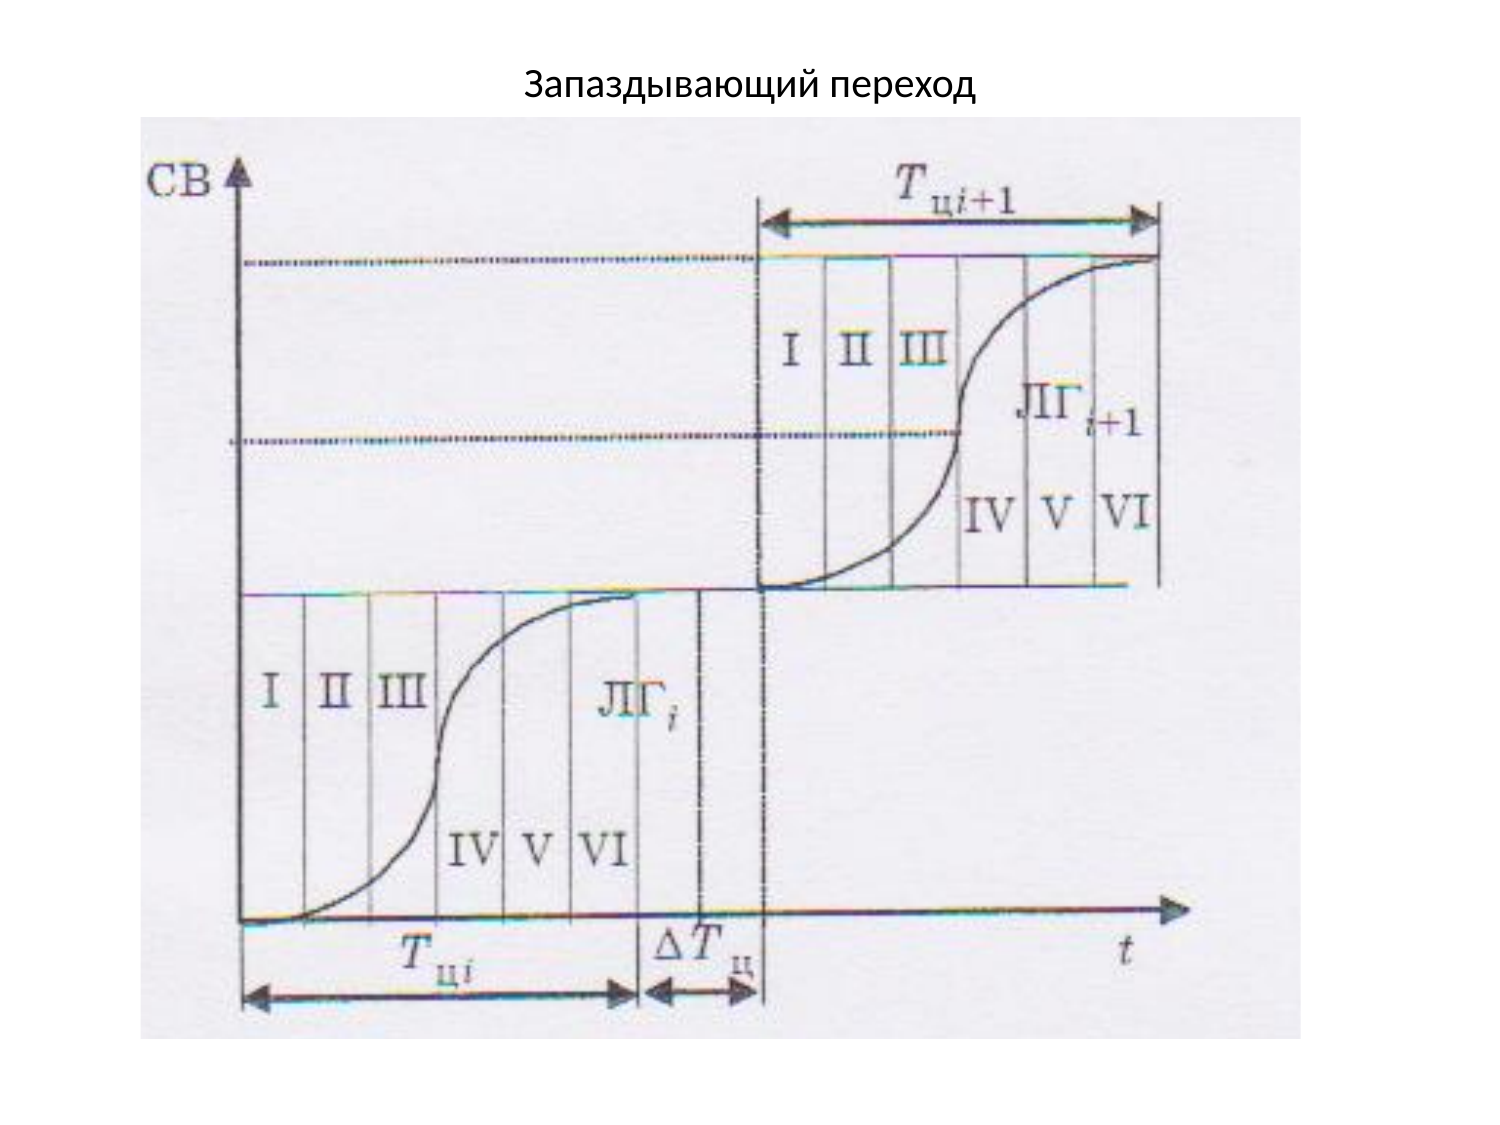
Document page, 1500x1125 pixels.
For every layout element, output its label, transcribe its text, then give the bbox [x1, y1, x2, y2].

picture [140, 116, 1301, 1039]
title Запаздывающий переход [75, 45, 1425, 118]
